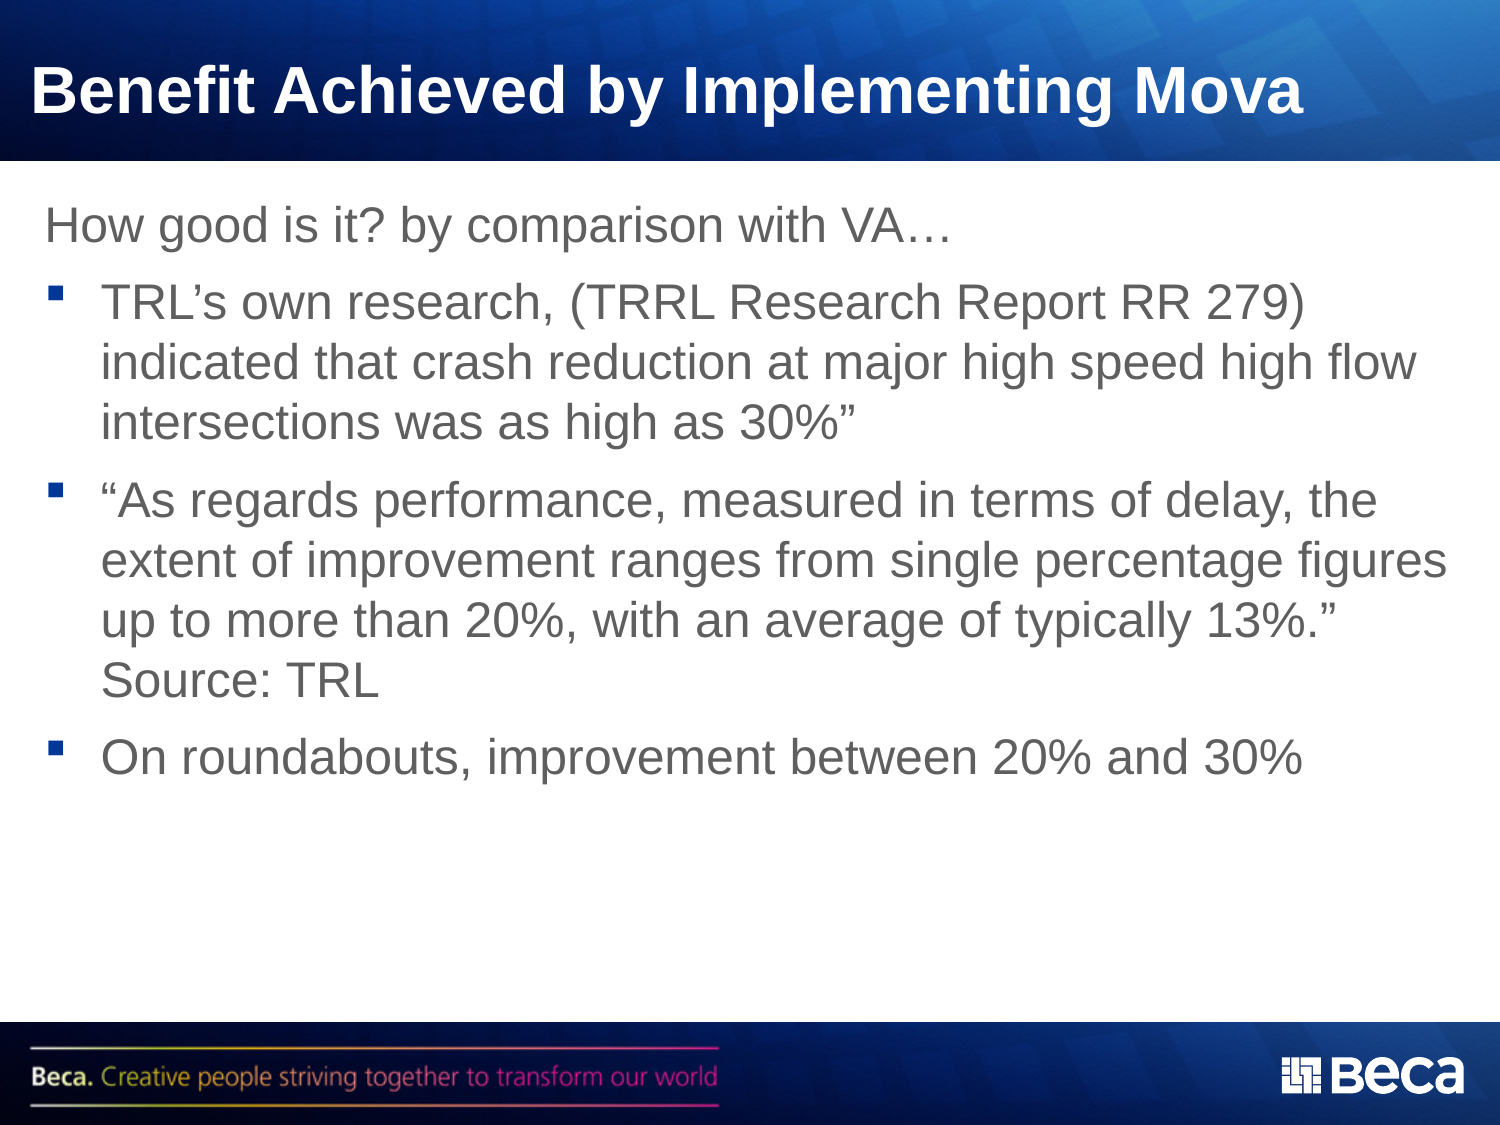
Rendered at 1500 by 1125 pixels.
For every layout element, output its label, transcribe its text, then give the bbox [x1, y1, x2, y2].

picture [0, 1022, 1500, 1125]
title Benefit Achieved by Implementing Mova [30, 7, 1500, 149]
picture [0, 0, 1500, 161]
list How good is it? by comparison with VA… TRL’s own research, (TRRL Research Report RR 279) indicated that crash reduction at major high speed high flow intersections was as high as 30%” “As regards performance, measured in terms of delay, the extent of improvement ranges from single percentage figures up to more than 20%, with an average of typically 13%.” Source: TRL On roundabouts, improvement between 20% and 30% [29, 184, 1471, 988]
